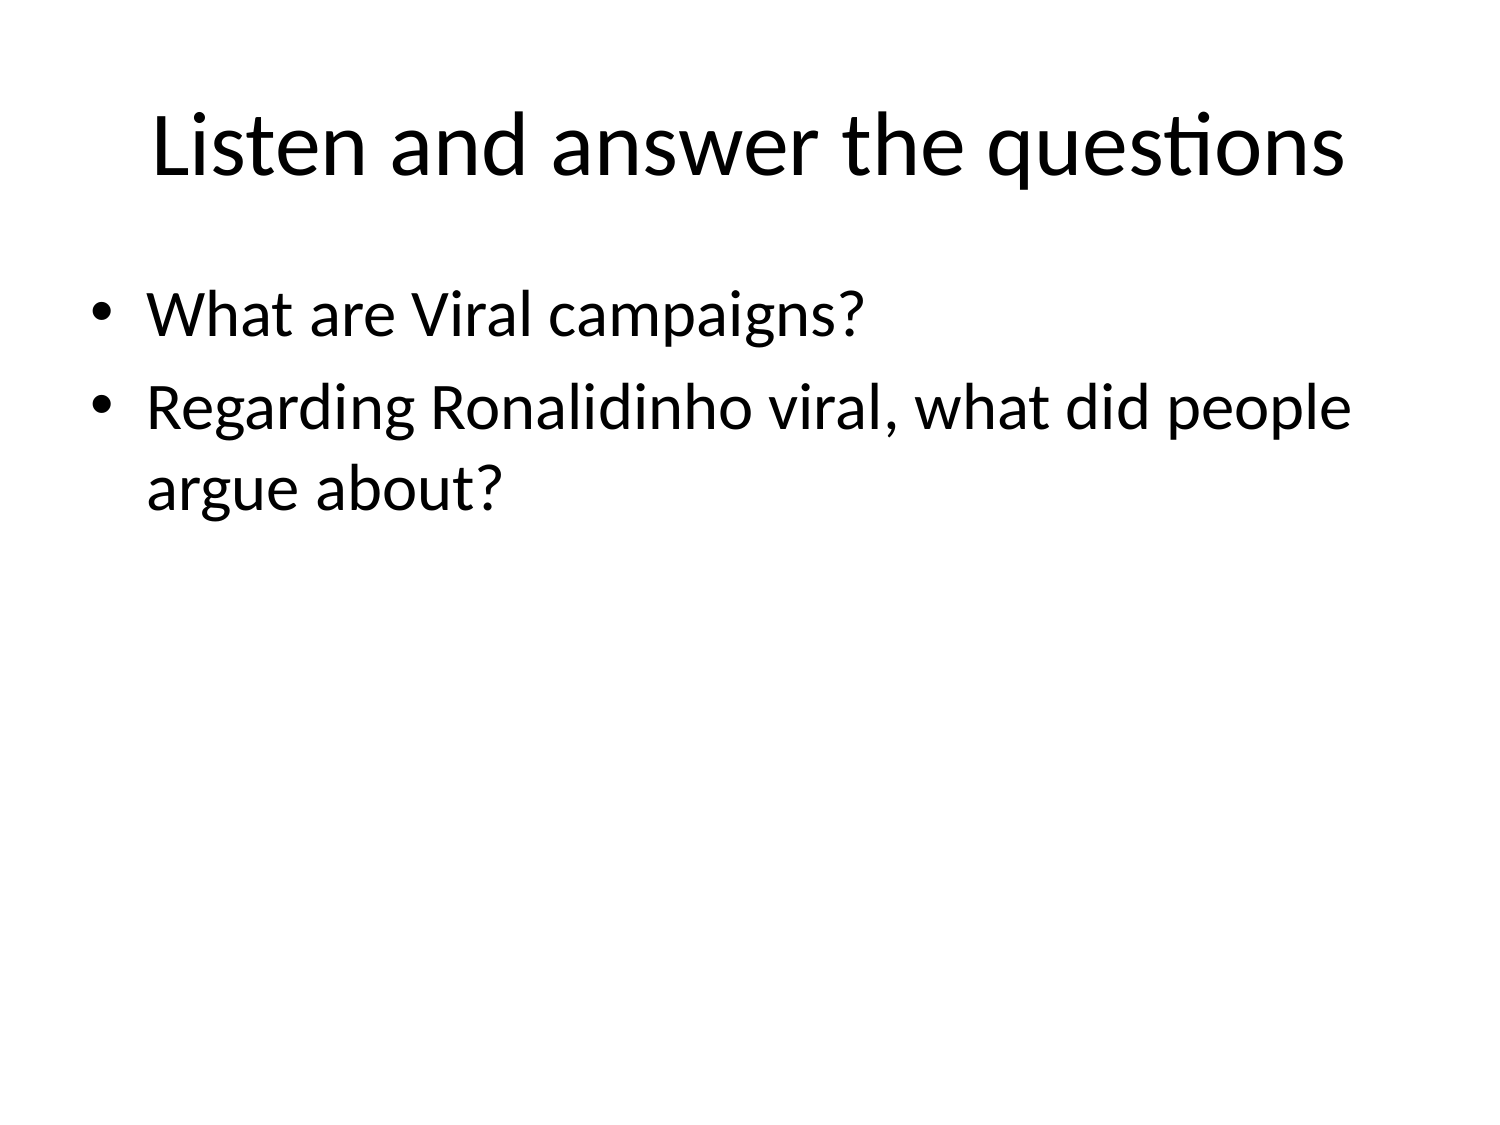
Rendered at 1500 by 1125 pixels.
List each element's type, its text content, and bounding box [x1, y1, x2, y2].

list What are Viral campaigns? Regarding Ronalidinho viral, what did people argue about? [75, 262, 1425, 1005]
title Listen and answer the questions [75, 45, 1425, 233]
